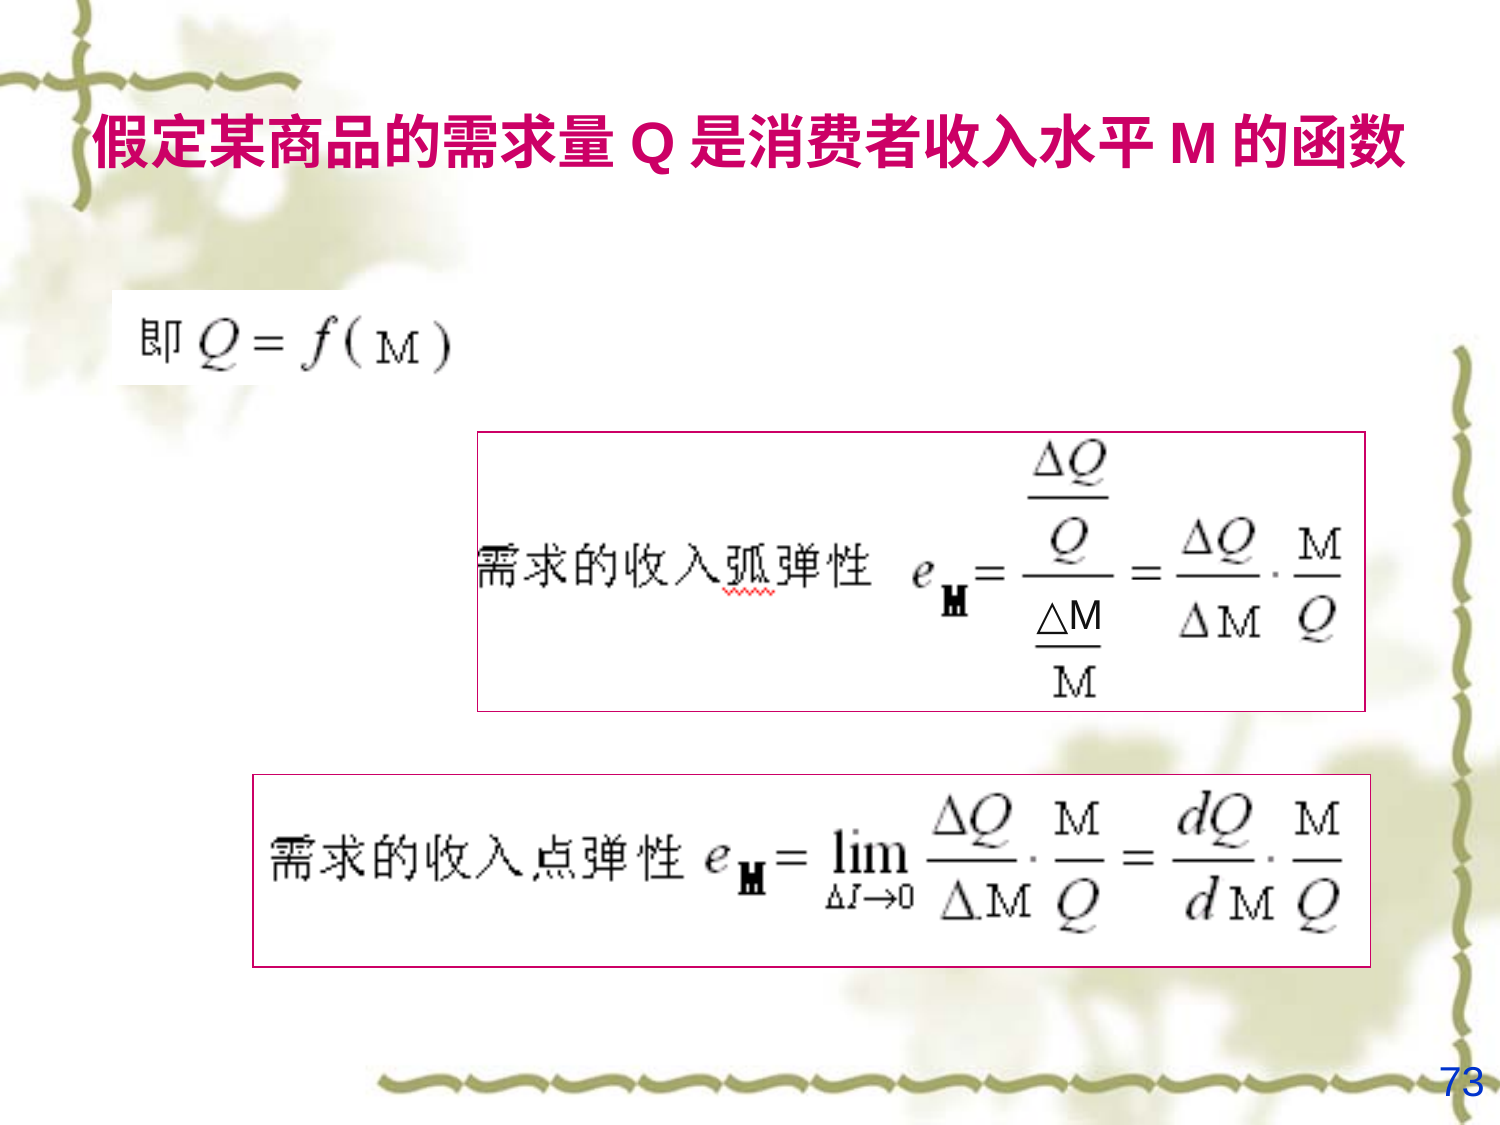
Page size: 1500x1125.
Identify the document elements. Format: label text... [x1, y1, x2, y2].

slide_number 73 [1080, 1046, 1500, 1125]
picture [0, 0, 1500, 1125]
title 假定某商品的需求量Q是消费者收入水平M的函数 [76, 90, 1447, 185]
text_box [478, 432, 1365, 712]
